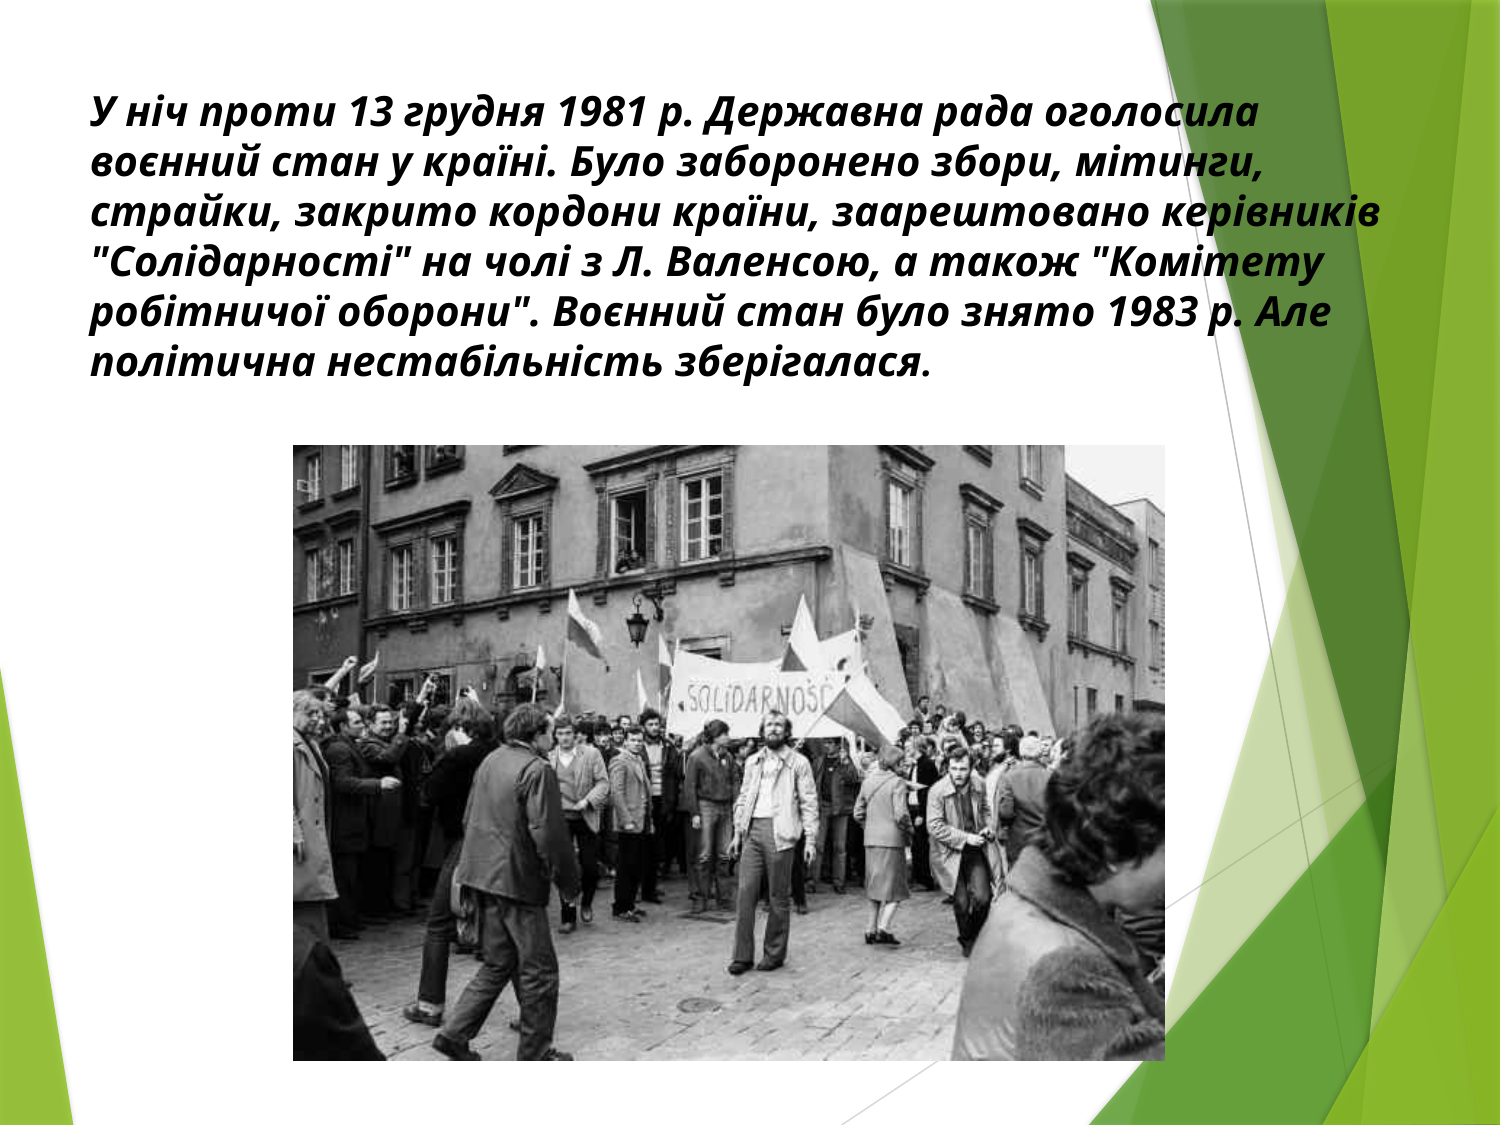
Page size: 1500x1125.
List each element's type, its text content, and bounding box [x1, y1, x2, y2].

picture [292, 445, 1166, 1061]
text_box У ніч проти 13 грудня 1981 р. Державна рада оголосила воєнний стан у країні. Було заборонено збори, мітинги, страйки, закрито кордони країни, заарештовано керівників "Солідарності" на чолі з Л. Валенсою, а також "Комітету робітничої оборони". Воєнний стан було знято 1983 р. Але політична нестабільність зберігалася. [75, 77, 1418, 393]
